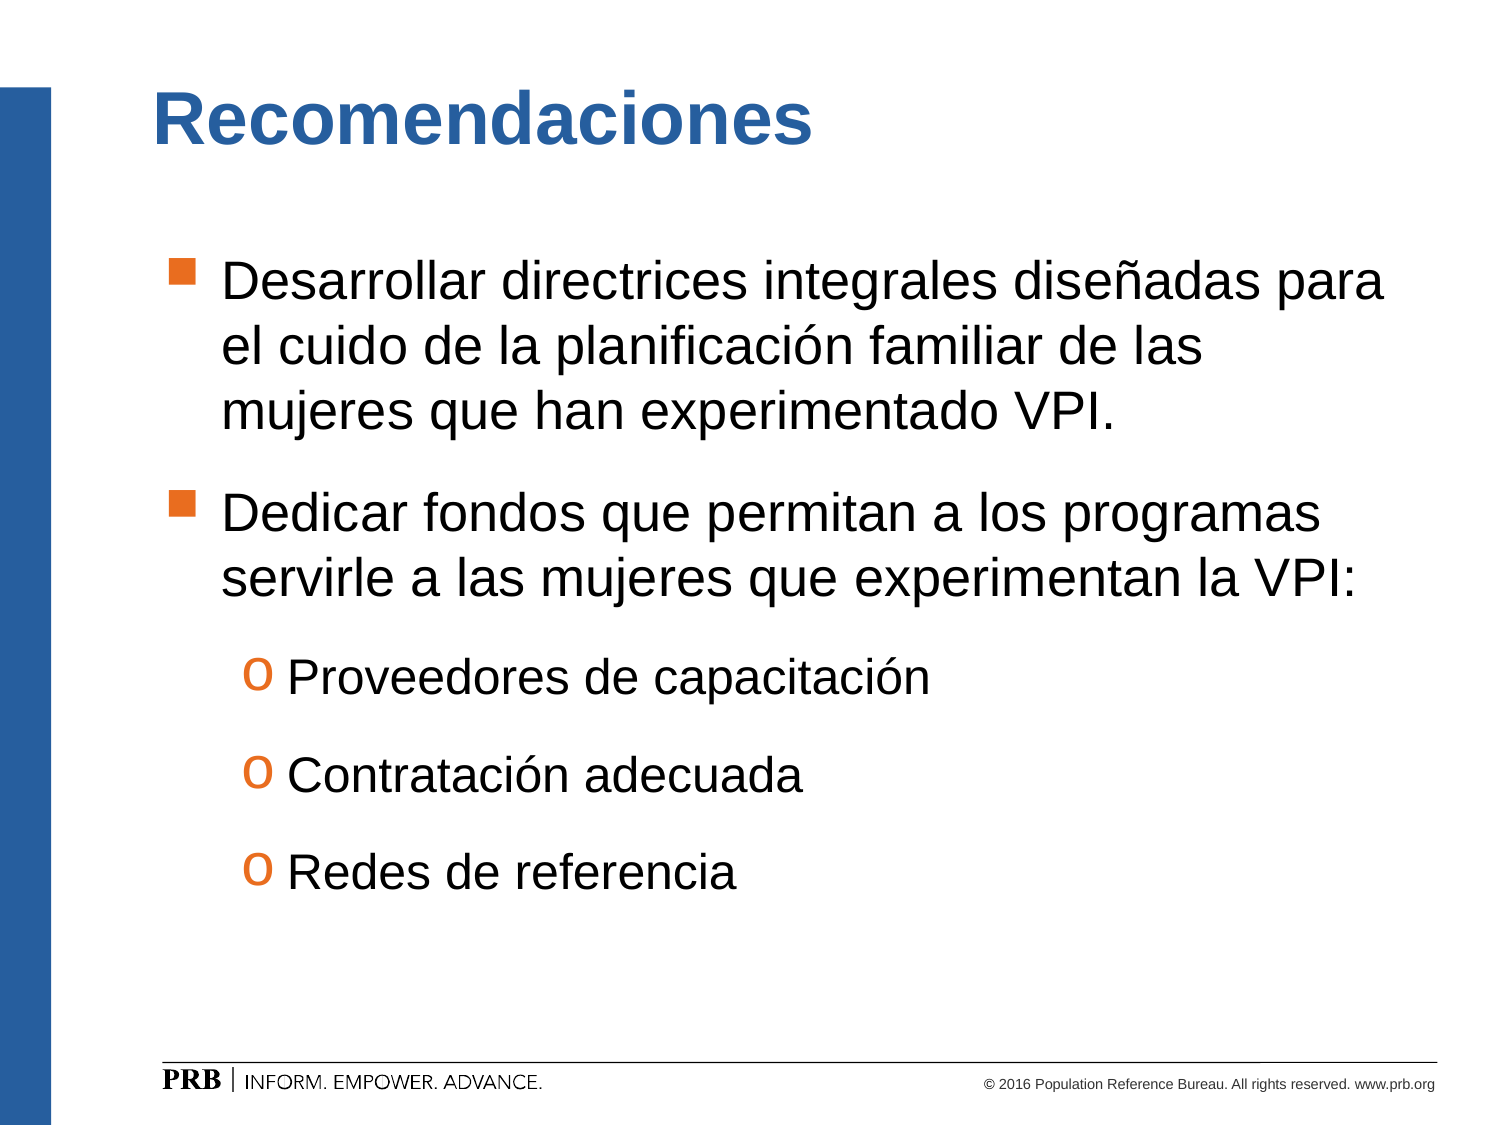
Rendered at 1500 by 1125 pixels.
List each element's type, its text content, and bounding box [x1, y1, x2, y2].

list Desarrollar directrices integrales diseñadas para el cuido de la planificación familiar de las mujeres que han experimentado VPI. Dedicar fondos que permitan a los programas servirle a las mujeres que experimentan la VPI: Proveedores de capacitación Contratación adecuada Redes de referencia [150, 237, 1418, 1000]
title Recomendaciones [137, 62, 1407, 175]
